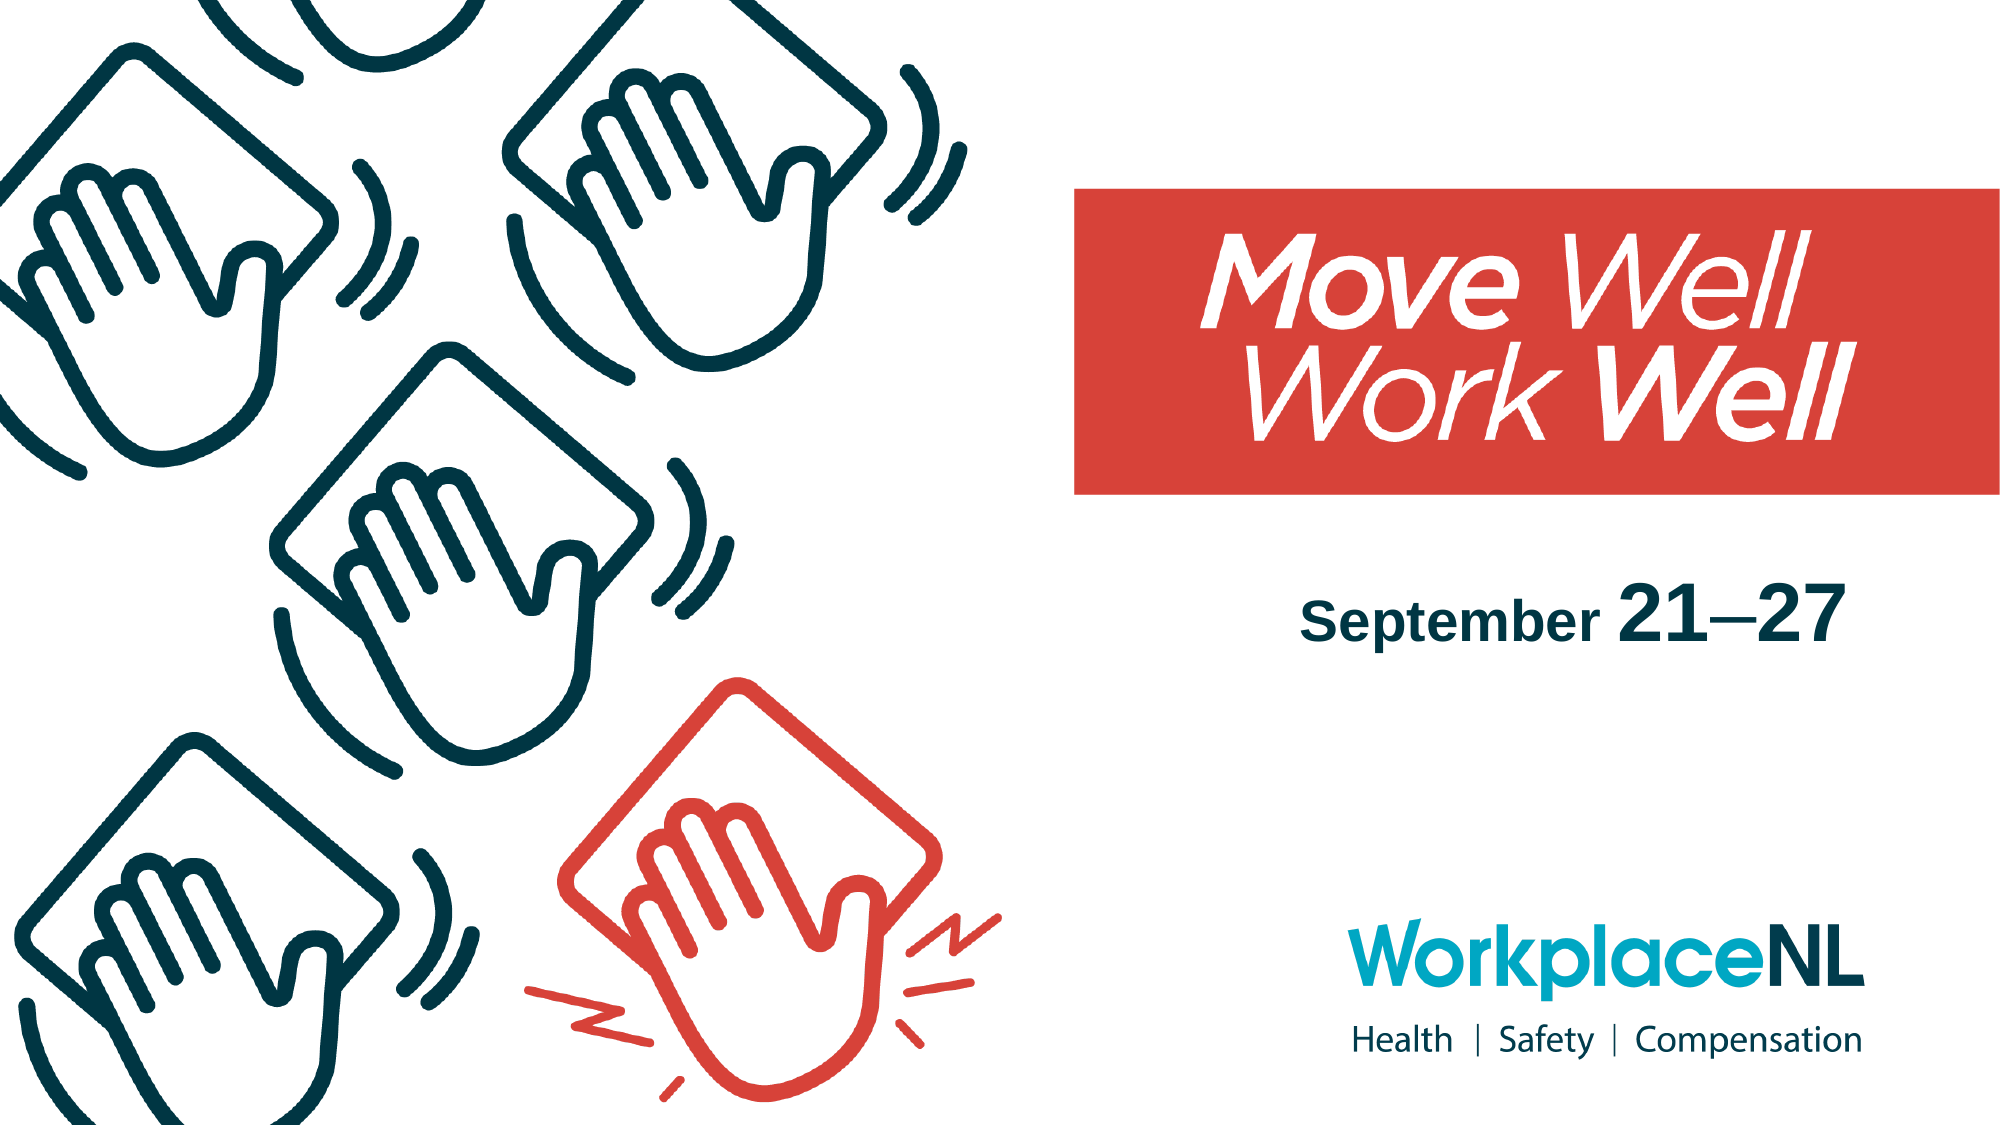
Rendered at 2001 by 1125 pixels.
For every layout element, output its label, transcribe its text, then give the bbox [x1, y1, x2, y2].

picture [518, 0, 870, 203]
picture [31, 750, 383, 989]
picture [583, 85, 814, 355]
picture [0, 60, 322, 299]
picture [0, 0, 1014, 1125]
picture [311, 0, 466, 56]
subtitle September 21–27 [1020, 562, 1864, 903]
picture [35, 181, 265, 450]
picture [96, 870, 326, 1125]
picture [1346, 917, 1865, 1060]
picture [1073, 187, 2000, 495]
